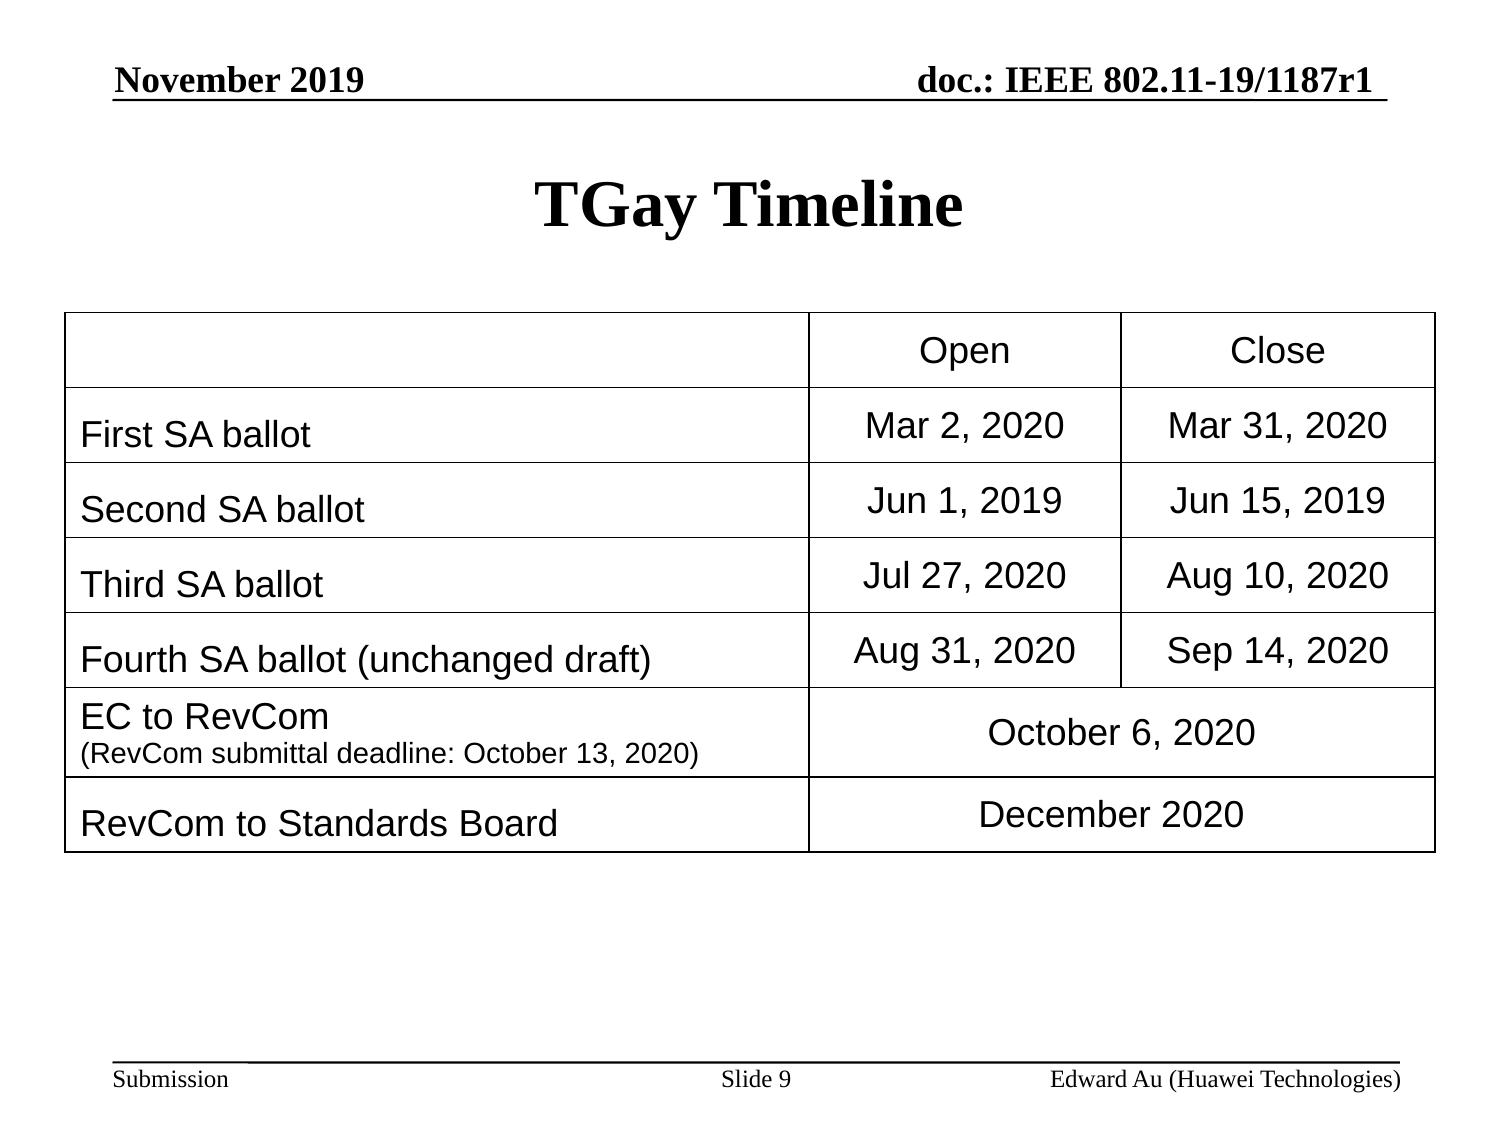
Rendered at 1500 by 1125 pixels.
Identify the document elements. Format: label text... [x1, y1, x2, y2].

table_header [66, 313, 808, 387]
table_cell Sep 14, 2020 [1122, 613, 1434, 687]
table_cell Mar 2, 2020 [810, 388, 1120, 462]
table_cell Jul 27, 2020 [810, 538, 1120, 612]
table_cell RevCom to Standards Board [66, 778, 808, 851]
table_cell Aug 31, 2020 [810, 613, 1120, 687]
table_cell Jun 15, 2019 [1122, 463, 1434, 537]
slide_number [114, 54, 368, 101]
table_cell EC to RevCom (RevCom submittal deadline: October 13, 2020) [66, 688, 808, 776]
title TGay Timeline [112, 112, 1388, 288]
table_header Open [810, 313, 1120, 387]
table_header Close [1122, 313, 1434, 387]
slide_number Slide 9 [712, 1061, 800, 1093]
table_cell October 6, 2020 [810, 688, 1434, 776]
table_cell Mar 31, 2020 [1122, 388, 1434, 462]
table_cell Jun 1, 2019 [810, 463, 1120, 537]
table_cell December 2020 [810, 778, 1434, 851]
table_cell First SA ballot [66, 388, 808, 462]
table_cell Fourth SA ballot (unchanged draft) [66, 613, 808, 687]
table_cell Aug 10, 2020 [1122, 538, 1434, 612]
table_cell Third SA ballot [66, 538, 808, 612]
footer Edward Au (Huawei Technologies) [1044, 1061, 1402, 1093]
table_cell Second SA ballot [66, 463, 808, 537]
